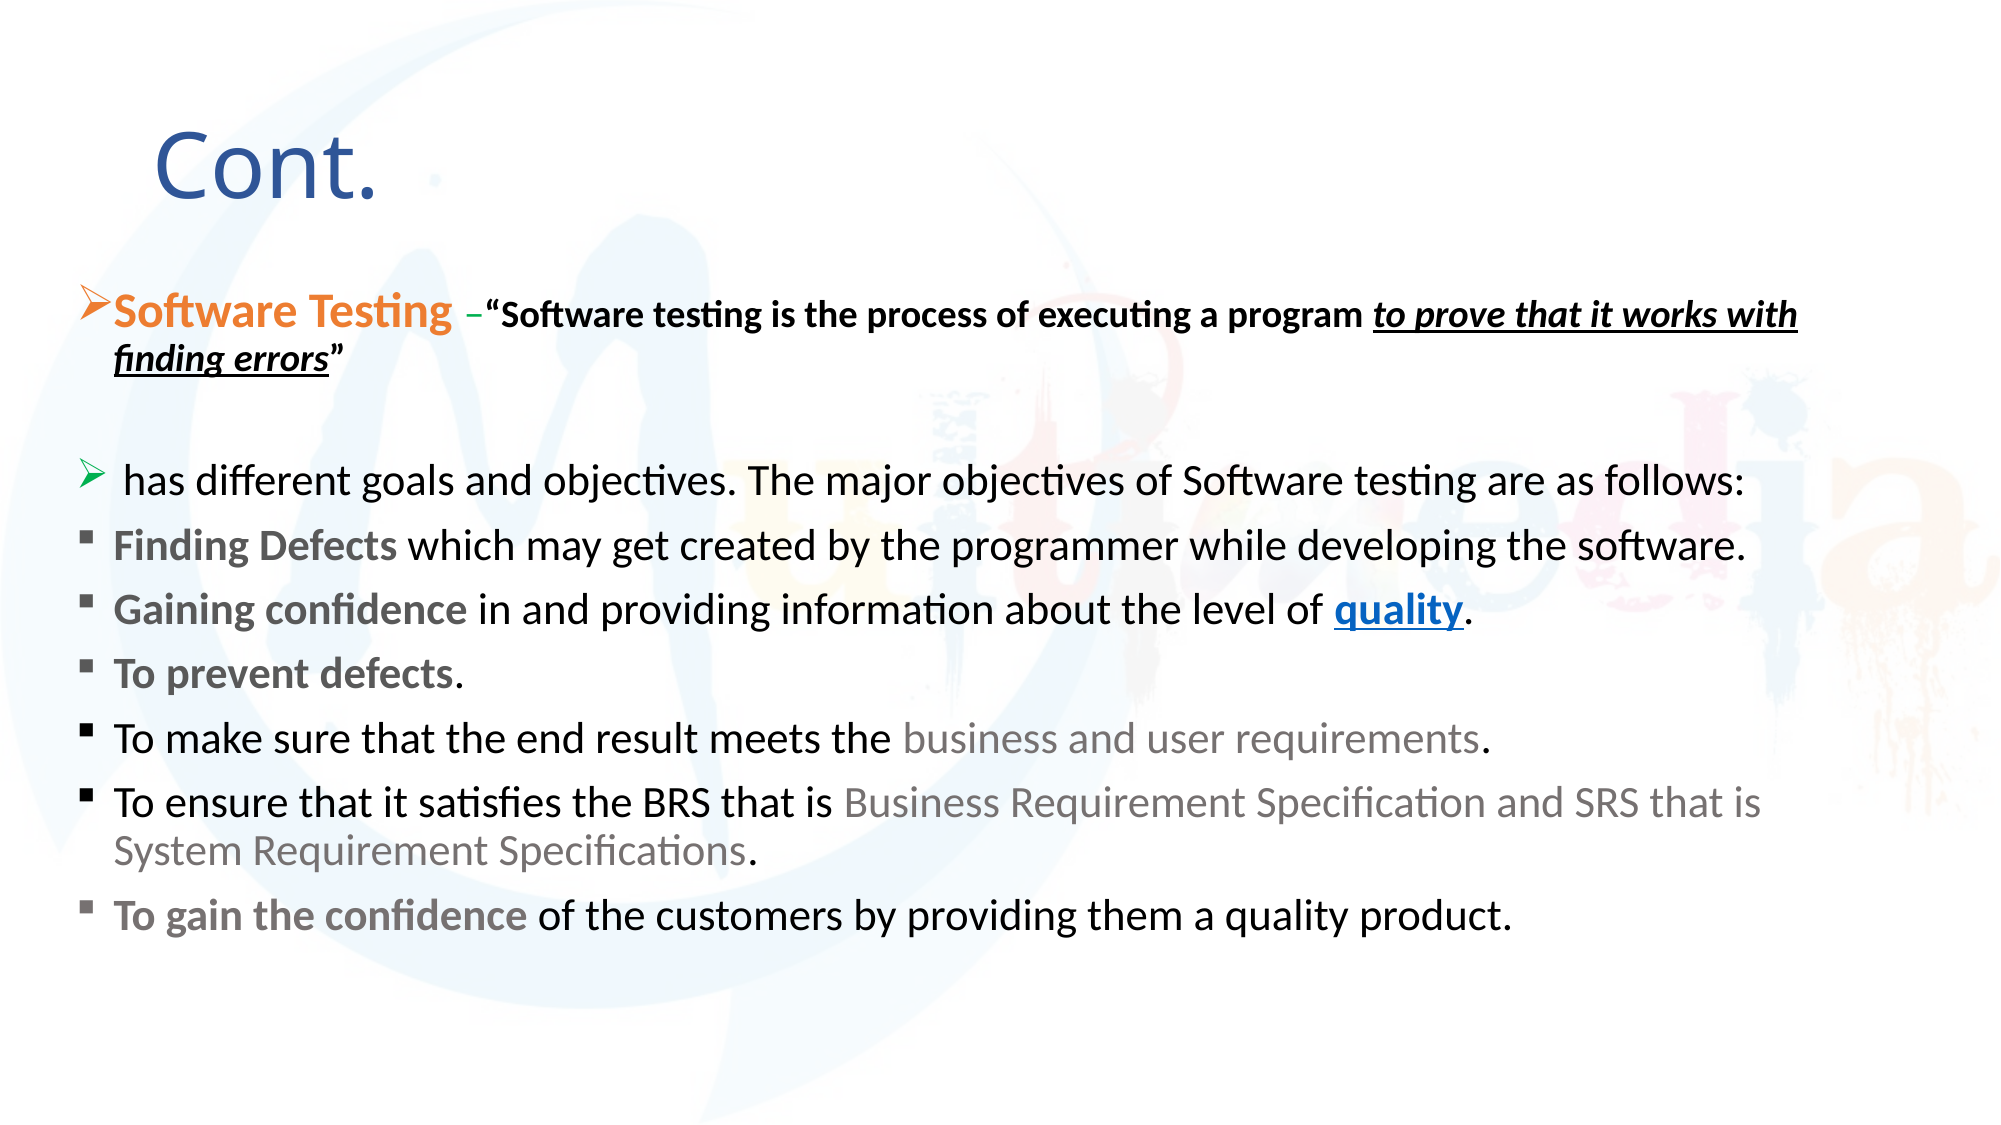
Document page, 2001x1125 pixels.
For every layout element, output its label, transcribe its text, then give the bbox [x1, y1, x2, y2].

list Software Testing –“Software testing is the process of executing a program to prove that it works with finding errors” has different goals and objectives. The major objectives of Software testing are as follows: Finding Defects which may get created by the programmer while developing the software. Gaining confidence in and providing information about the level of quality. To prevent defects. To make sure that the end result meets the business and user requirements. To ensure that it satisfies the BRS that is Business Requirement Specification and SRS that is System Requirement Specifications. To gain the confidence of the customers by providing them a quality product. [61, 277, 1885, 1074]
title Cont. [137, 59, 1863, 277]
